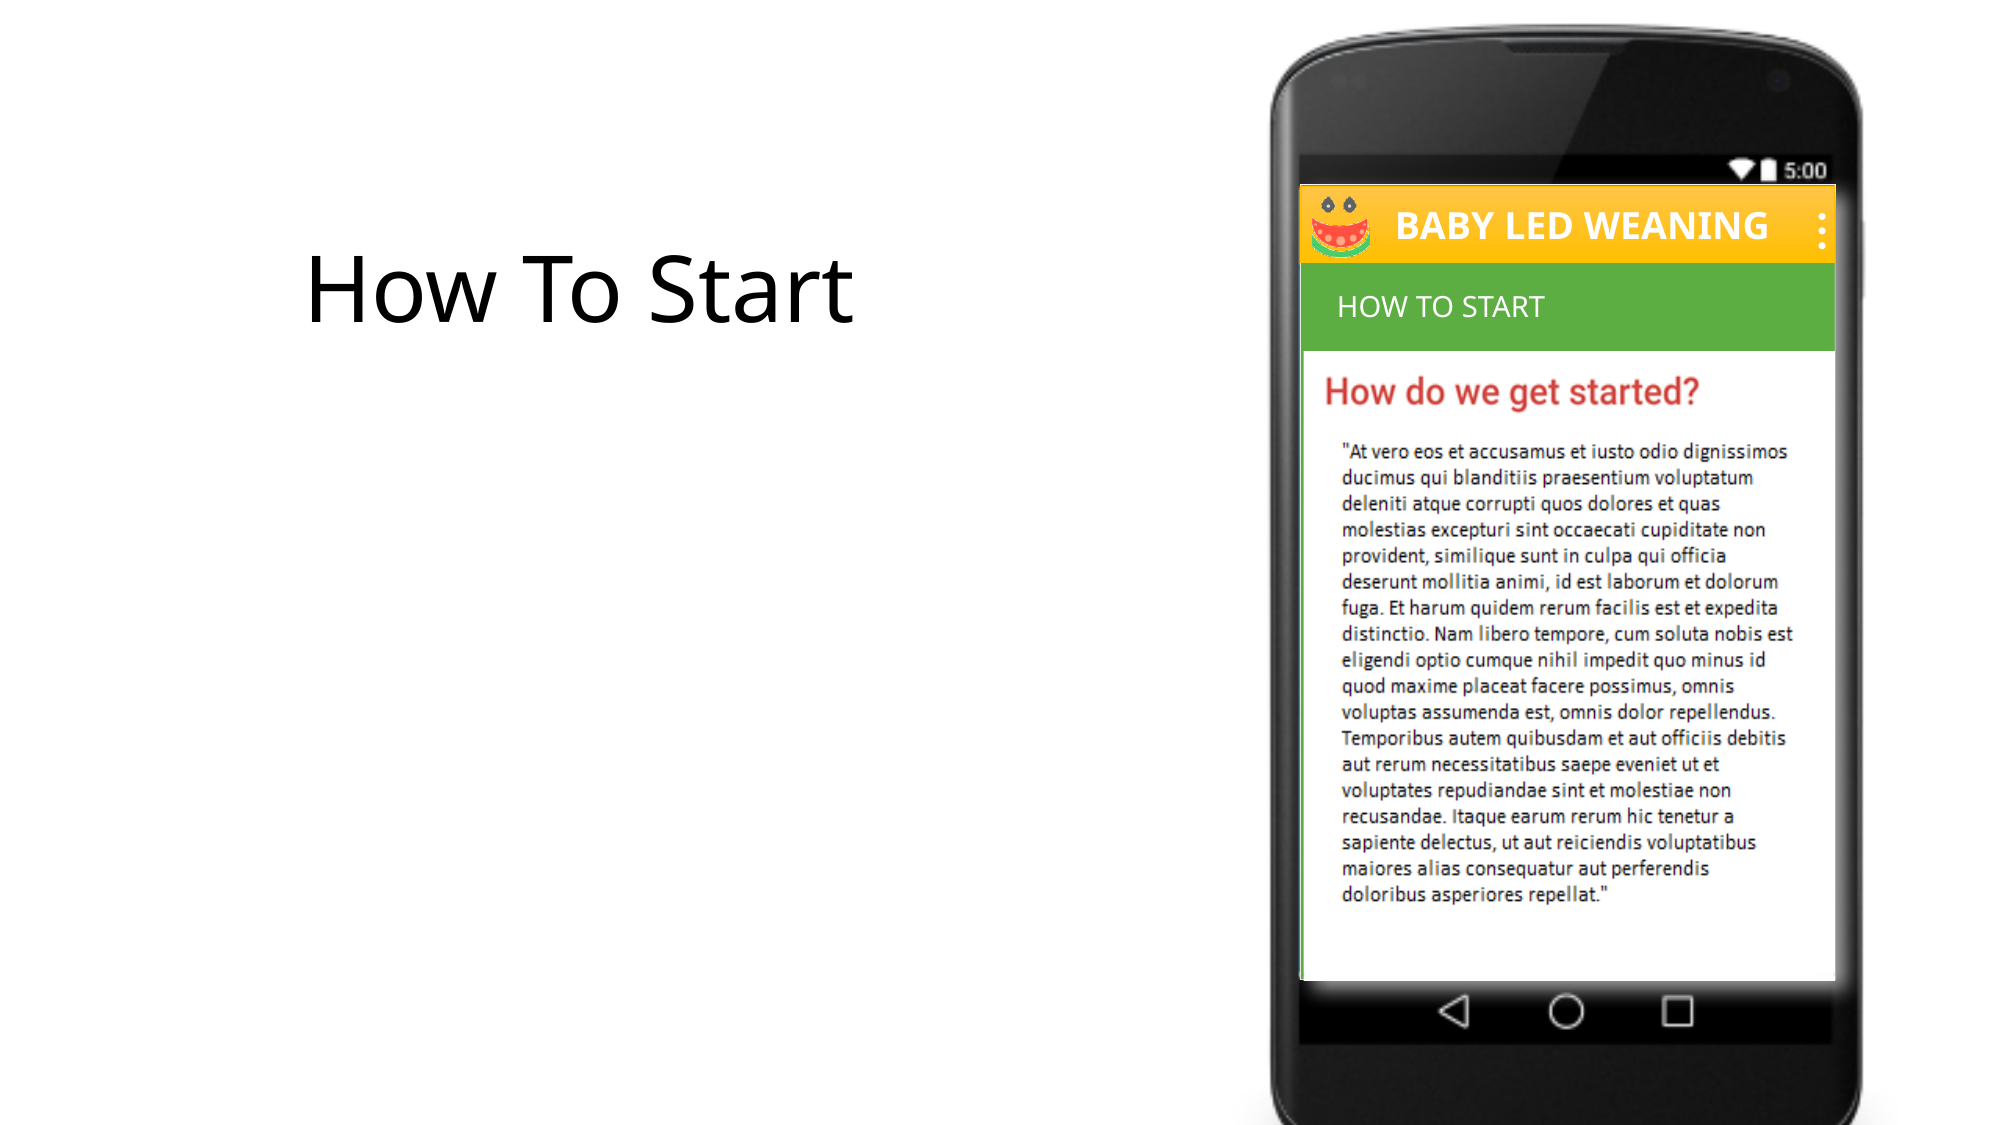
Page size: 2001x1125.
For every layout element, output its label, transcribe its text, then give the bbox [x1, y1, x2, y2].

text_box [1300, 186, 1835, 263]
picture [1303, 351, 1835, 981]
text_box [1133, 0, 1913, 1125]
title How To Start [249, 184, 910, 350]
